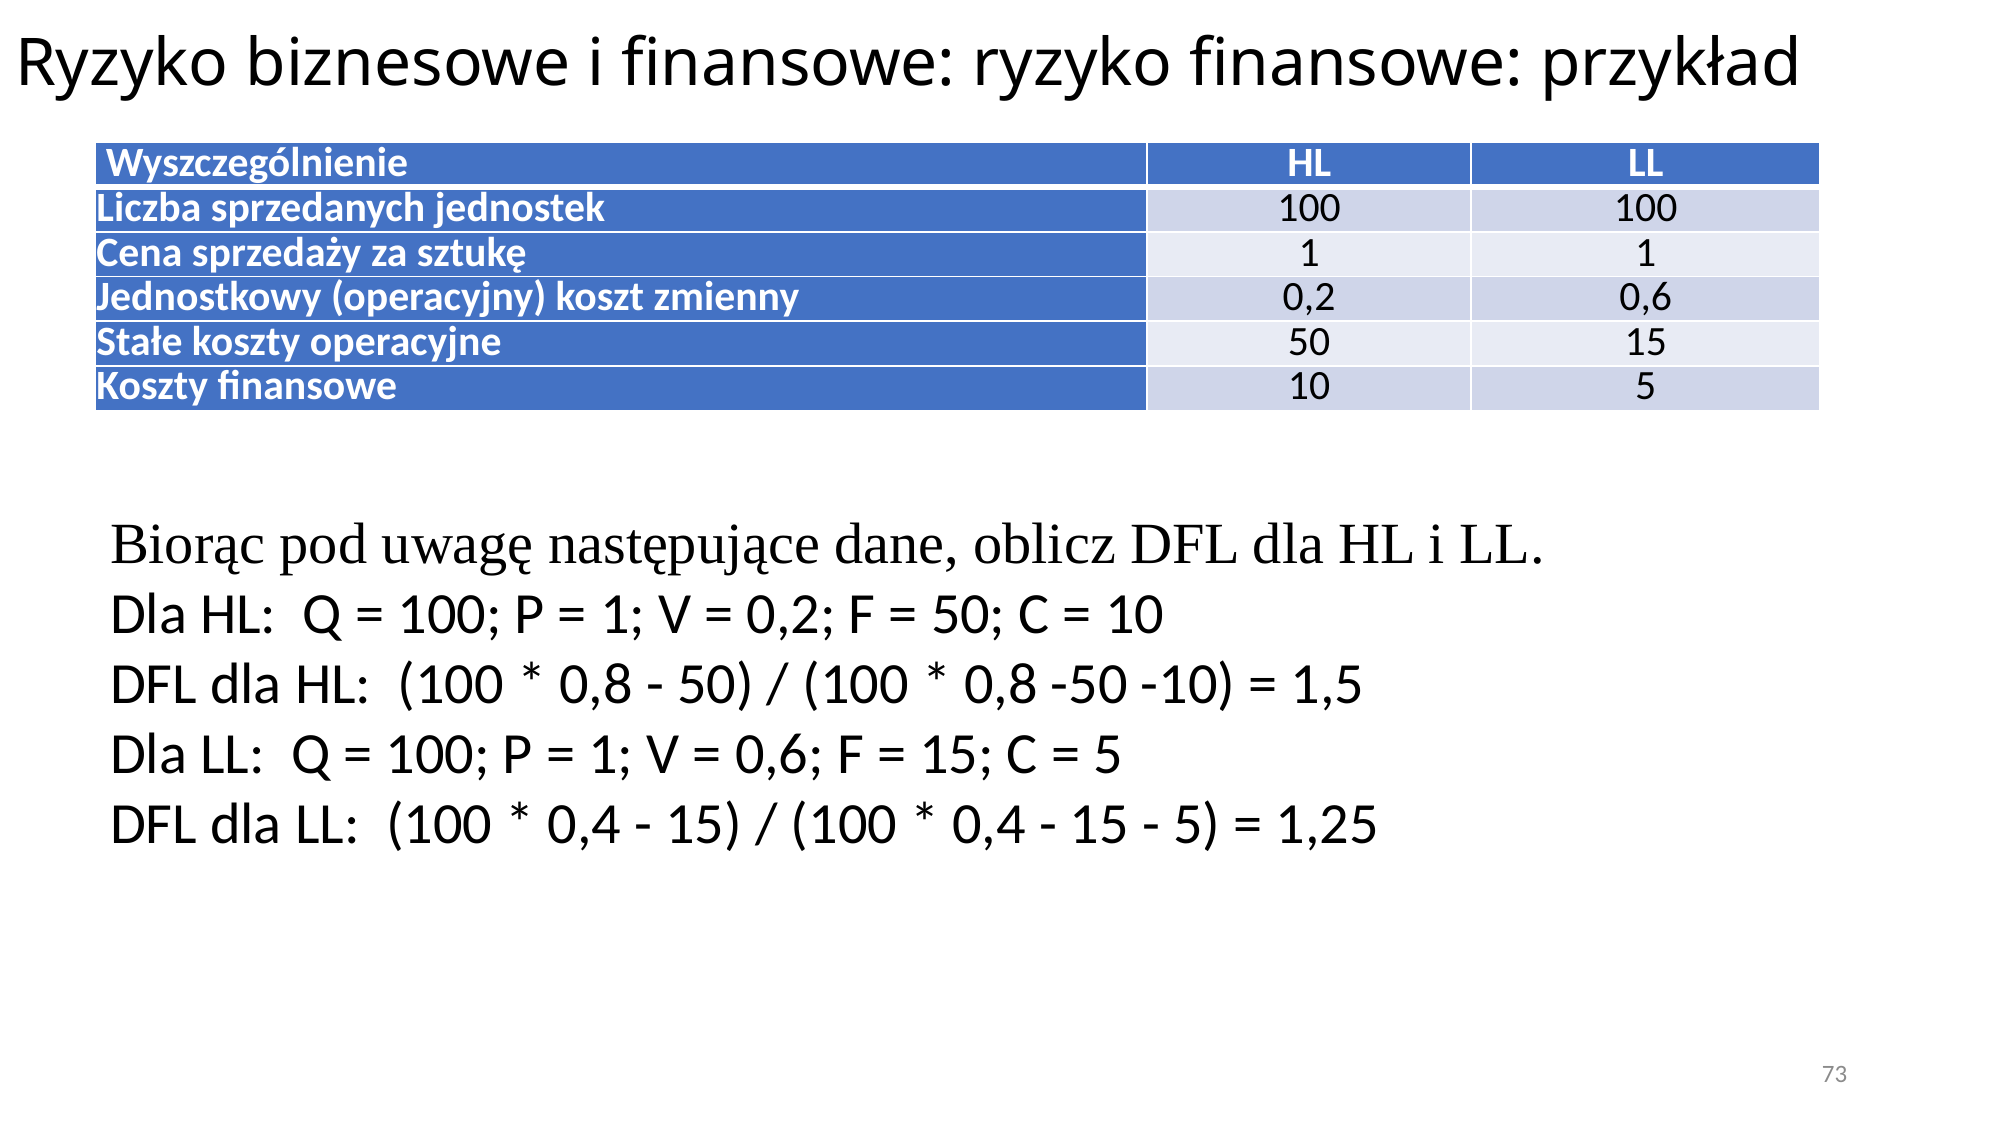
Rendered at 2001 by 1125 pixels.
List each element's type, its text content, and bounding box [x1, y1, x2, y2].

table_cell 100 [1148, 190, 1470, 231]
table_cell Stałe koszty operacyjne [96, 322, 1146, 365]
title Ryzyko biznesowe i finansowe: ryzyko finansowe: przykład [0, 0, 2000, 129]
table_cell 1 [1472, 233, 1819, 276]
table_header LL [1472, 143, 1819, 184]
table_cell Jednostkowy (operacyjny) koszt zmienny [96, 277, 1146, 320]
table_cell Liczba sprzedanych jednostek [96, 190, 1146, 231]
table_cell 15 [1472, 322, 1819, 365]
table_cell 50 [1148, 322, 1470, 365]
table_cell Koszty finansowe [96, 367, 1146, 410]
table_cell 10 [1148, 367, 1470, 410]
table_header HL [1148, 143, 1470, 184]
table_cell 0,6 [1472, 277, 1819, 320]
table_cell Cena sprzedaży za sztukę [96, 233, 1146, 276]
table_cell 0,2 [1148, 277, 1470, 320]
slide_number 73 [1412, 1042, 1863, 1103]
text_box Biorąc pod uwagę następujące dane, oblicz DFL dla HL i LL. Dla HL: Q = 100; P = 1; V = 0,2; F = 50; C = 10 DFL dla HL: (100 * 0,8 - 50) / (100 * 0,8 -50 -10) = 1,5 Dla LL: Q = 100; P = 1; V = 0,6; F = 15; C = 5 DFL dla LL: (100 * 0,4 - 15) / (100 * 0,4 - 15 - 5) = 1,25 [95, 493, 1821, 927]
table_header Wyszczególnienie [96, 143, 1146, 184]
table_cell 100 [1472, 190, 1819, 231]
table_cell 5 [1472, 367, 1819, 410]
table_cell 1 [1148, 233, 1470, 276]
